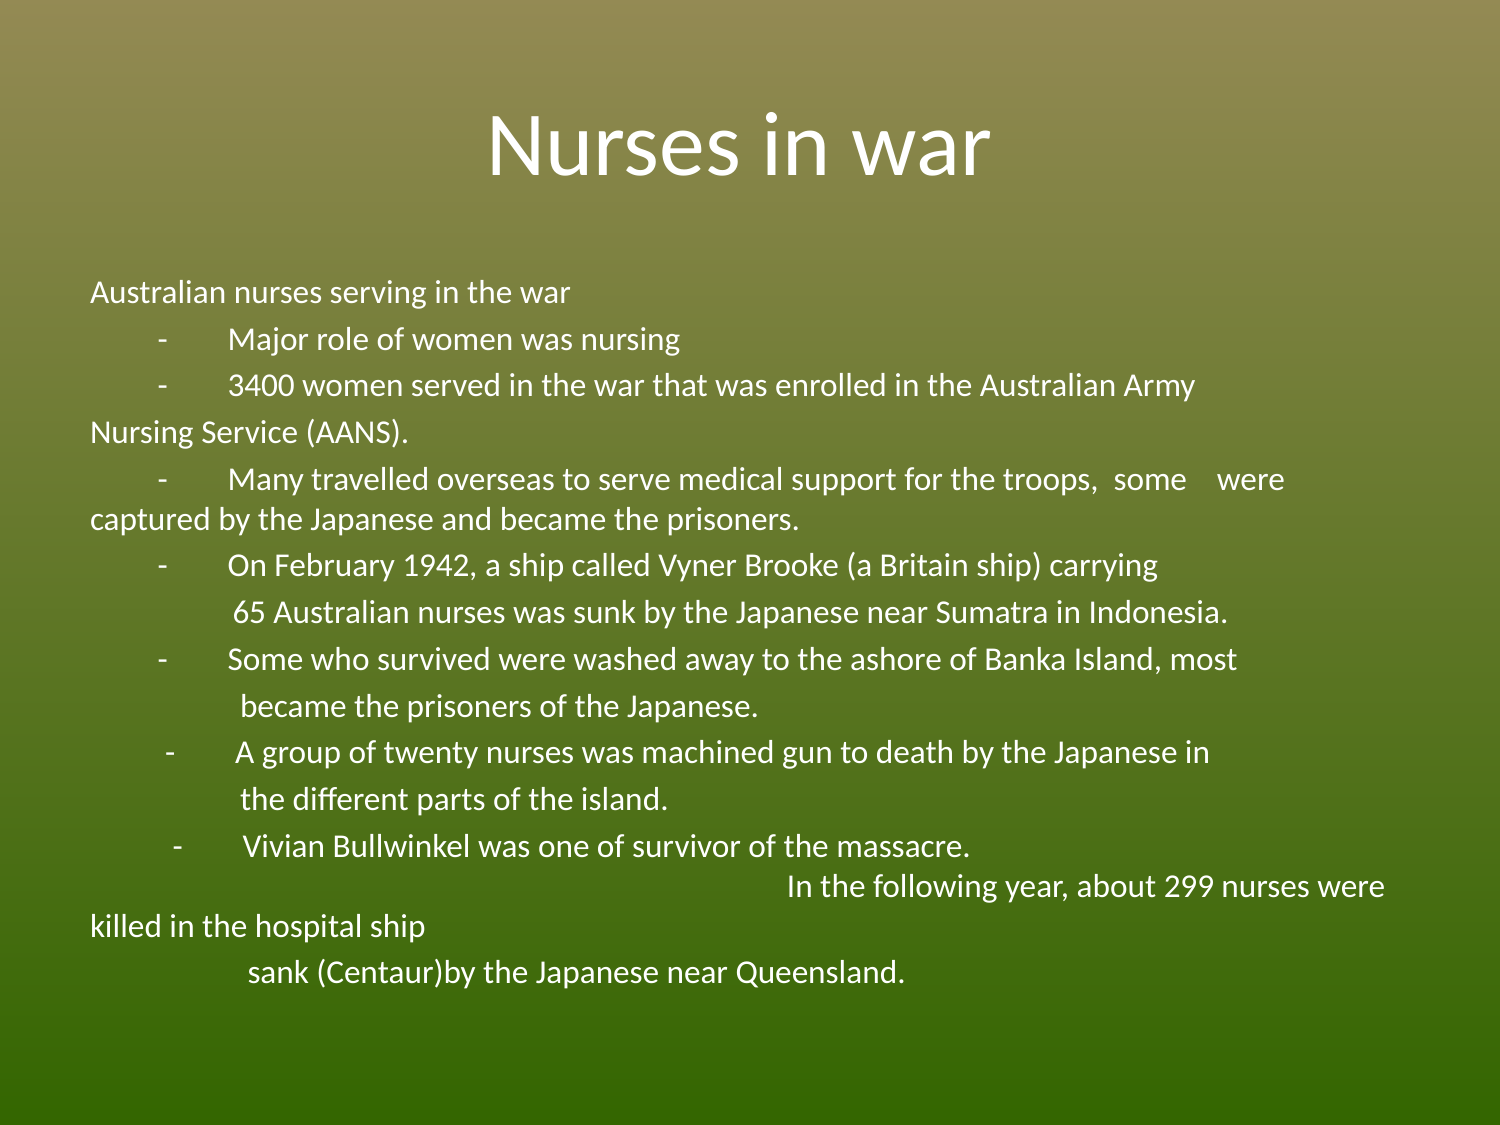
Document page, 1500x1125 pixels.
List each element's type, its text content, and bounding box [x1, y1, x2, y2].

title Nurses in war [75, 45, 1425, 233]
list Australian nurses serving in the war - Major role of women was nursing - 3400 women served in the war that was enrolled in the Australian Army Nursing Service (AANS). - Many travelled overseas to serve medical support for the troops, some were captured by the Japanese and became the prisoners. - On February 1942, a ship called Vyner Brooke (a Britain ship) carrying 65 Australian nurses was sunk by the Japanese near Sumatra in Indonesia. - Some who survived were washed away to the ashore of Banka Island, most became the prisoners of the Japanese. - A group of twenty nurses was machined gun to death by the Japanese in the different parts of the island. - Vivian Bullwinkel was one of survivor of the massacre. In the following year, about 299 nurses were killed in the hospital ship sank (Centaur)by the Japanese near Queensland. [75, 262, 1425, 1005]
